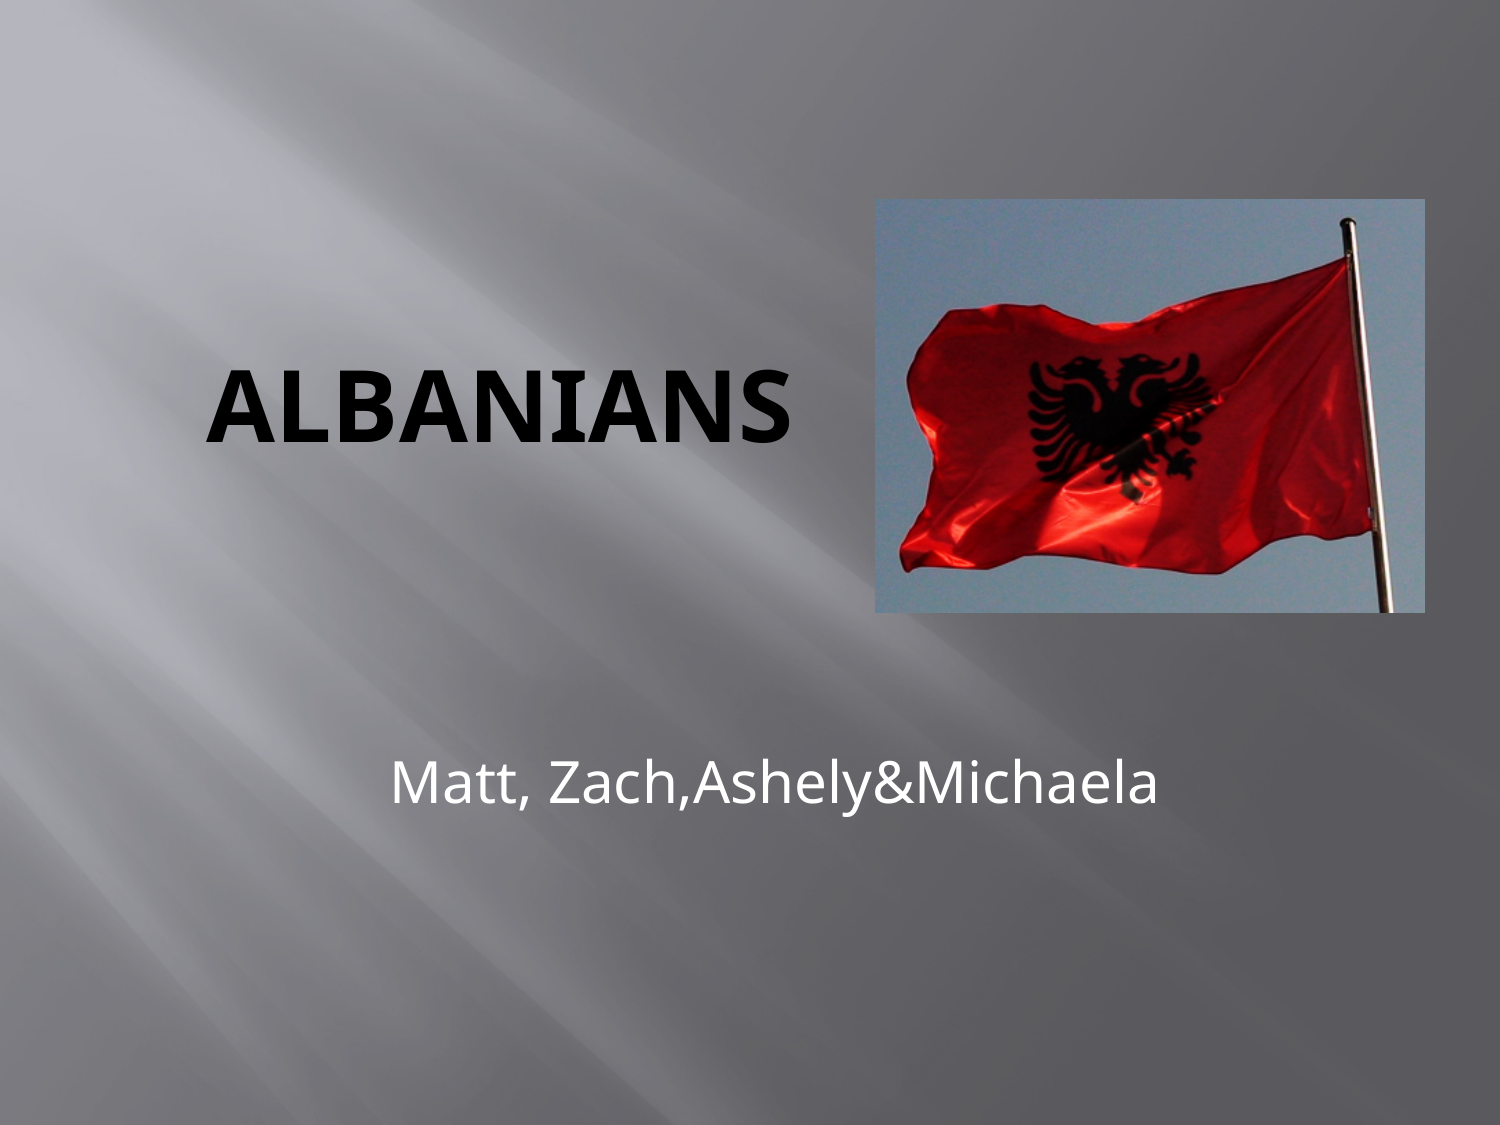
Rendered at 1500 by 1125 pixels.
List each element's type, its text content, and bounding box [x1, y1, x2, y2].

title ALBANIANS [0, 162, 1175, 463]
picture [874, 199, 1426, 613]
subtitle Matt, Zach,Ashely&Michaela [249, 737, 1300, 1025]
